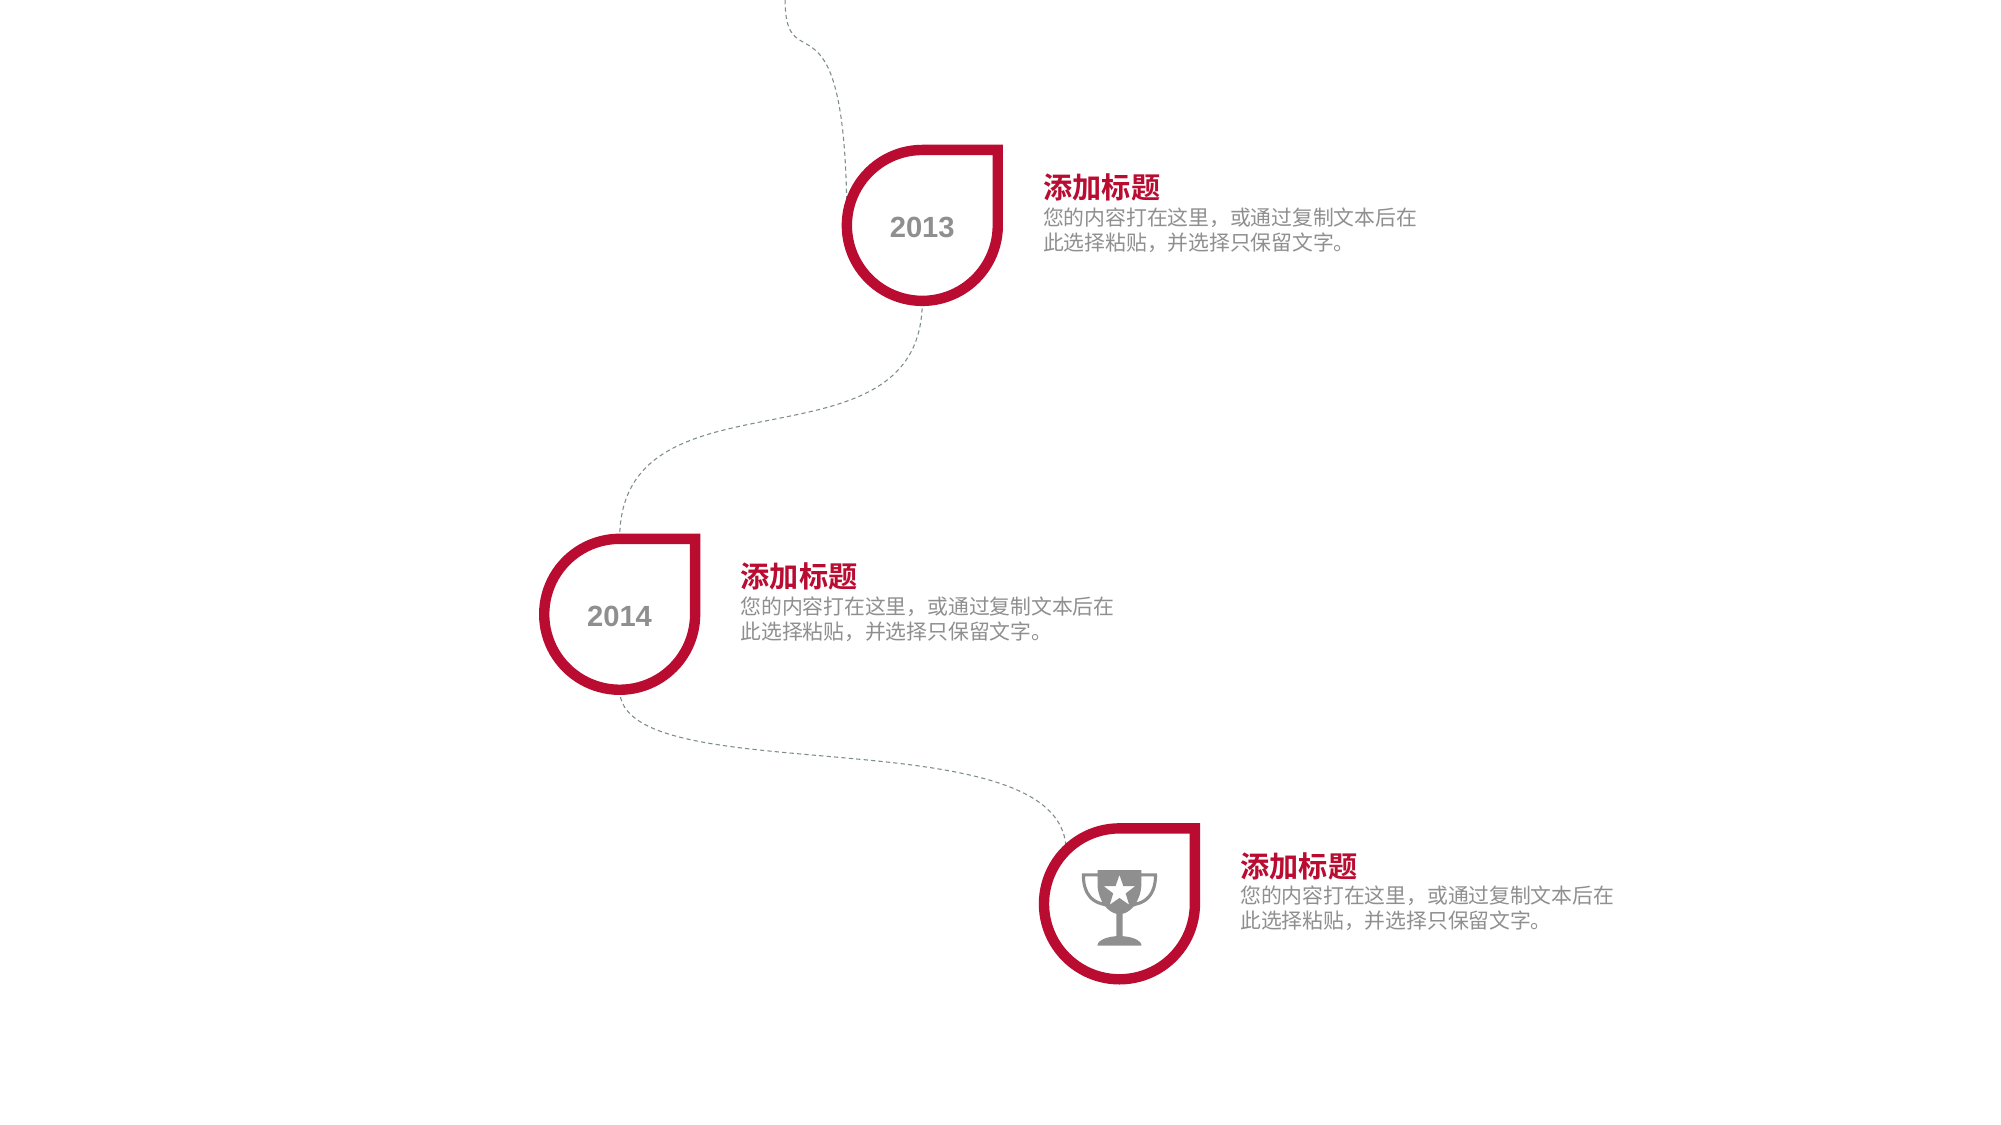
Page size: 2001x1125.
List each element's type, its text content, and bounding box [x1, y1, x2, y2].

text_box 添加标题 您的内容打在这里，或通过复制文本后在此选择粘贴，并选择只保留文字。 [1225, 840, 1638, 941]
text_box 添加标题 您的内容打在这里，或通过复制文本后在此选择粘贴，并选择只保留文字。 [725, 572, 762, 651]
text_box 添加标题 您的内容打在这里，或通过复制文本后在此选择粘贴，并选择只保留文字。 [1028, 162, 1441, 262]
text_box [1081, 870, 1158, 946]
text_box [1042, 827, 1196, 981]
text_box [652, 268, 890, 572]
text_box 2014 [543, 537, 697, 691]
text_box 2013 [845, 148, 999, 302]
text_box 添加标题 您的内容打在这里，或通过复制文本后在此选择粘贴，并选择只保留文字。 [924, 551, 1138, 651]
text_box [703, 81, 929, 144]
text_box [762, 546, 924, 994]
